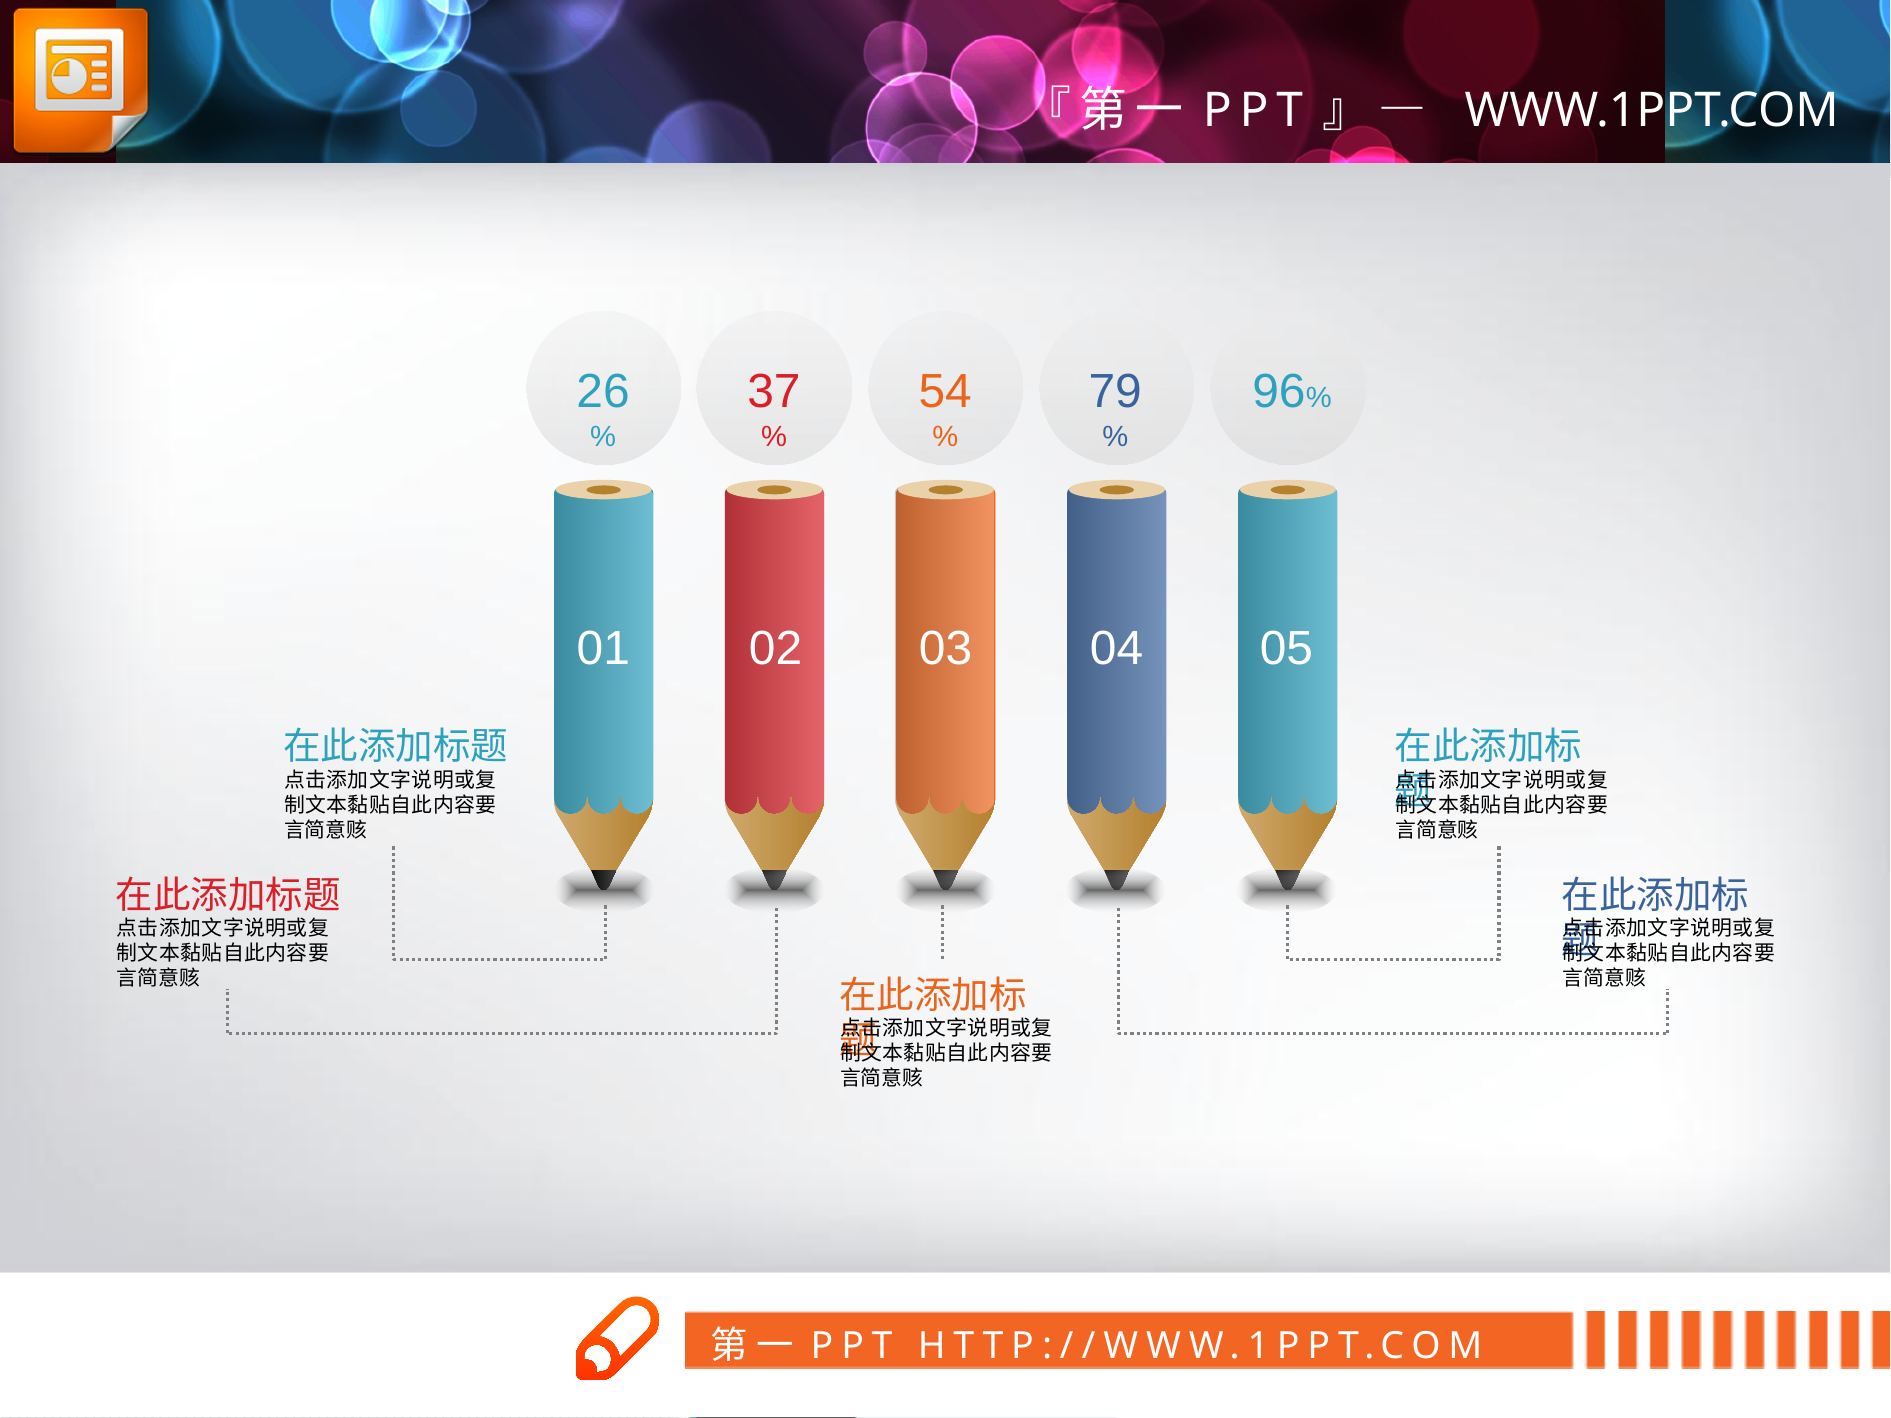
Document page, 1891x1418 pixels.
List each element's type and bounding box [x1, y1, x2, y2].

text_box [824, 963, 1080, 1099]
text_box [525, 310, 681, 466]
text_box [1546, 862, 1798, 999]
text_box [1210, 310, 1366, 466]
text_box [1064, 479, 1167, 913]
text_box [723, 479, 825, 913]
text_box [389, 862, 610, 964]
text_box [268, 714, 525, 850]
text_box [938, 924, 947, 962]
text_box [1114, 915, 1672, 1038]
text_box [1379, 714, 1632, 850]
text_box [867, 310, 1023, 466]
text_box [100, 862, 361, 999]
text_box [1038, 310, 1194, 466]
picture [0, 0, 1891, 1275]
text_box [1283, 862, 1503, 964]
text_box [552, 479, 655, 913]
text_box [223, 916, 781, 1038]
picture [685, 1311, 1891, 1369]
text_box [696, 310, 852, 466]
text_box [1234, 479, 1338, 913]
text_box [893, 479, 996, 913]
